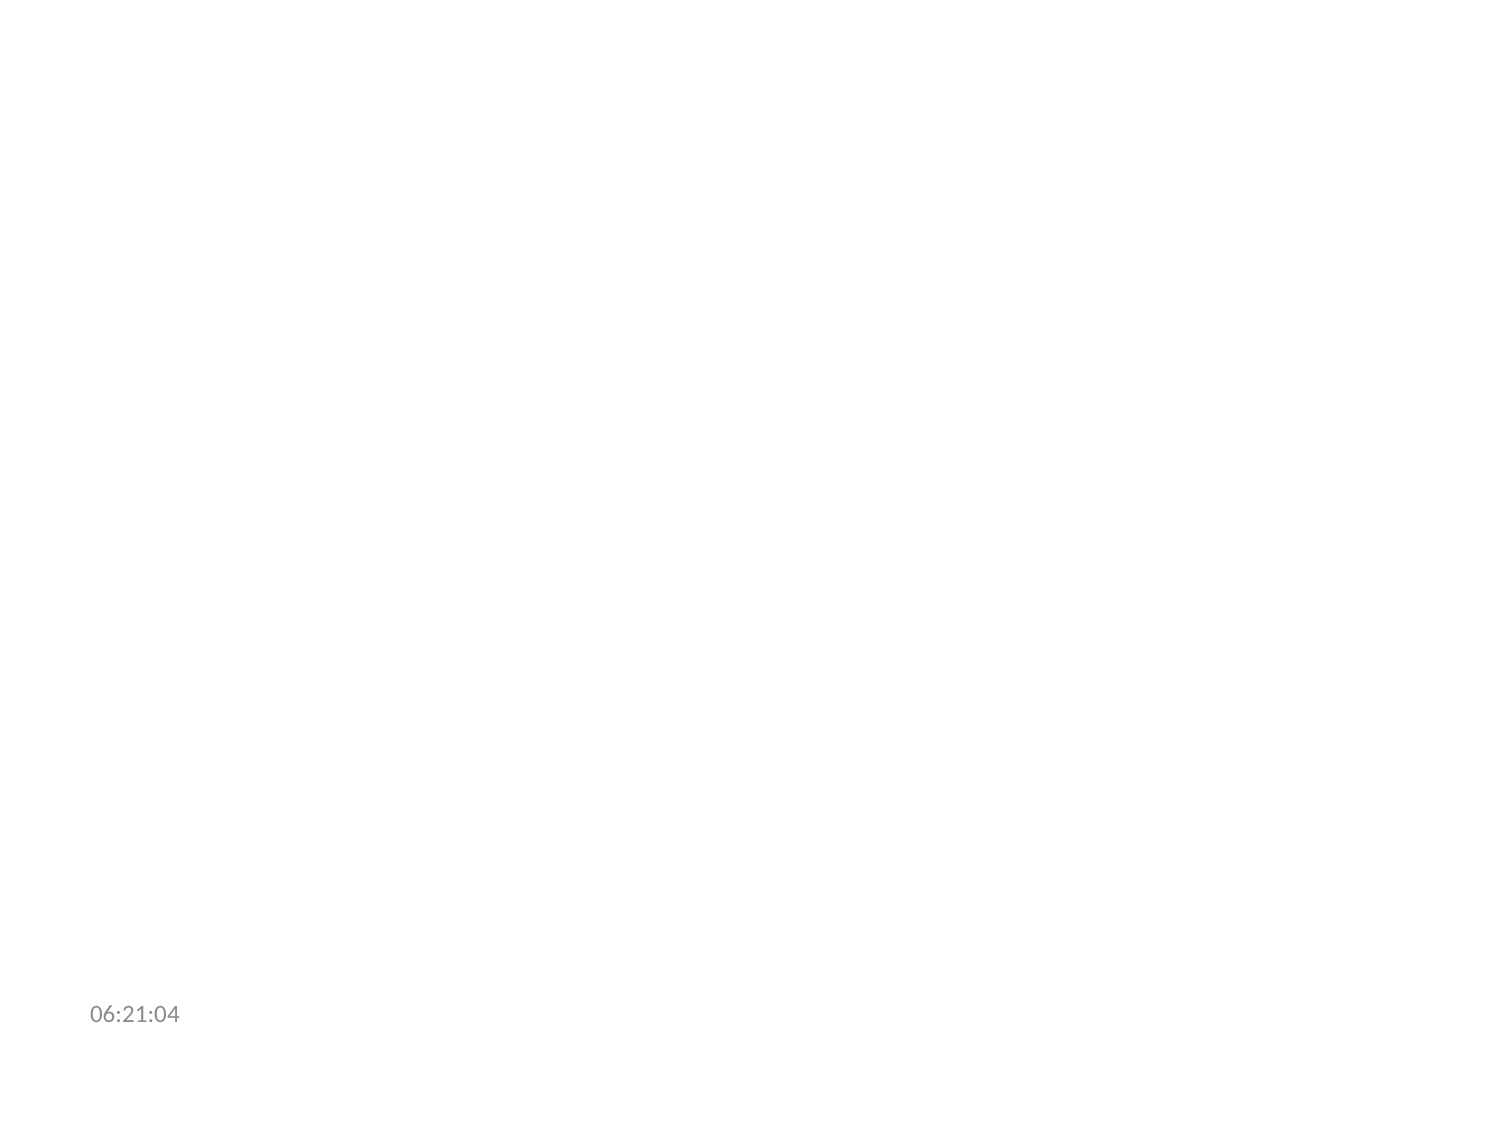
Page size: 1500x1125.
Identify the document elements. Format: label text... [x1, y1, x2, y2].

text_box 15:35:09 [75, 982, 425, 1043]
